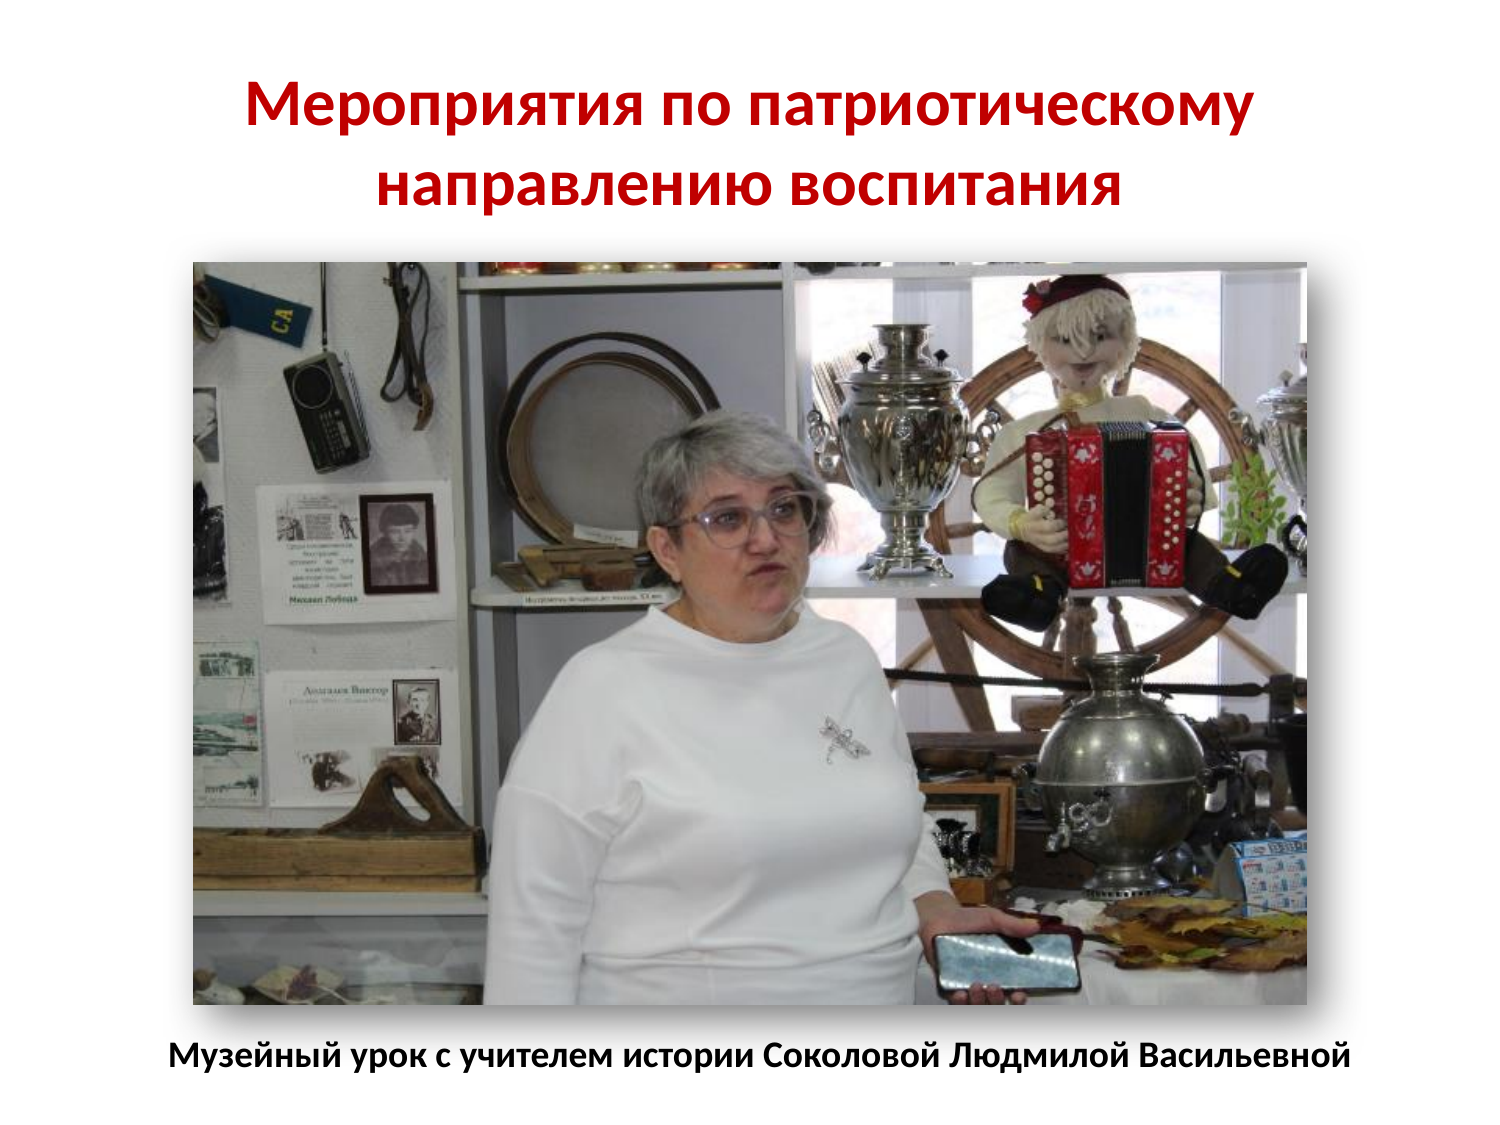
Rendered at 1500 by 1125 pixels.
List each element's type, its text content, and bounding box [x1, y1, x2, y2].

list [192, 262, 1307, 1006]
text_box Музейный урок с учителем истории Соколовой Людмилой Васильевной [153, 1023, 1368, 1083]
title Мероприятия по патриотическому направлению воспитания [75, 45, 1425, 233]
